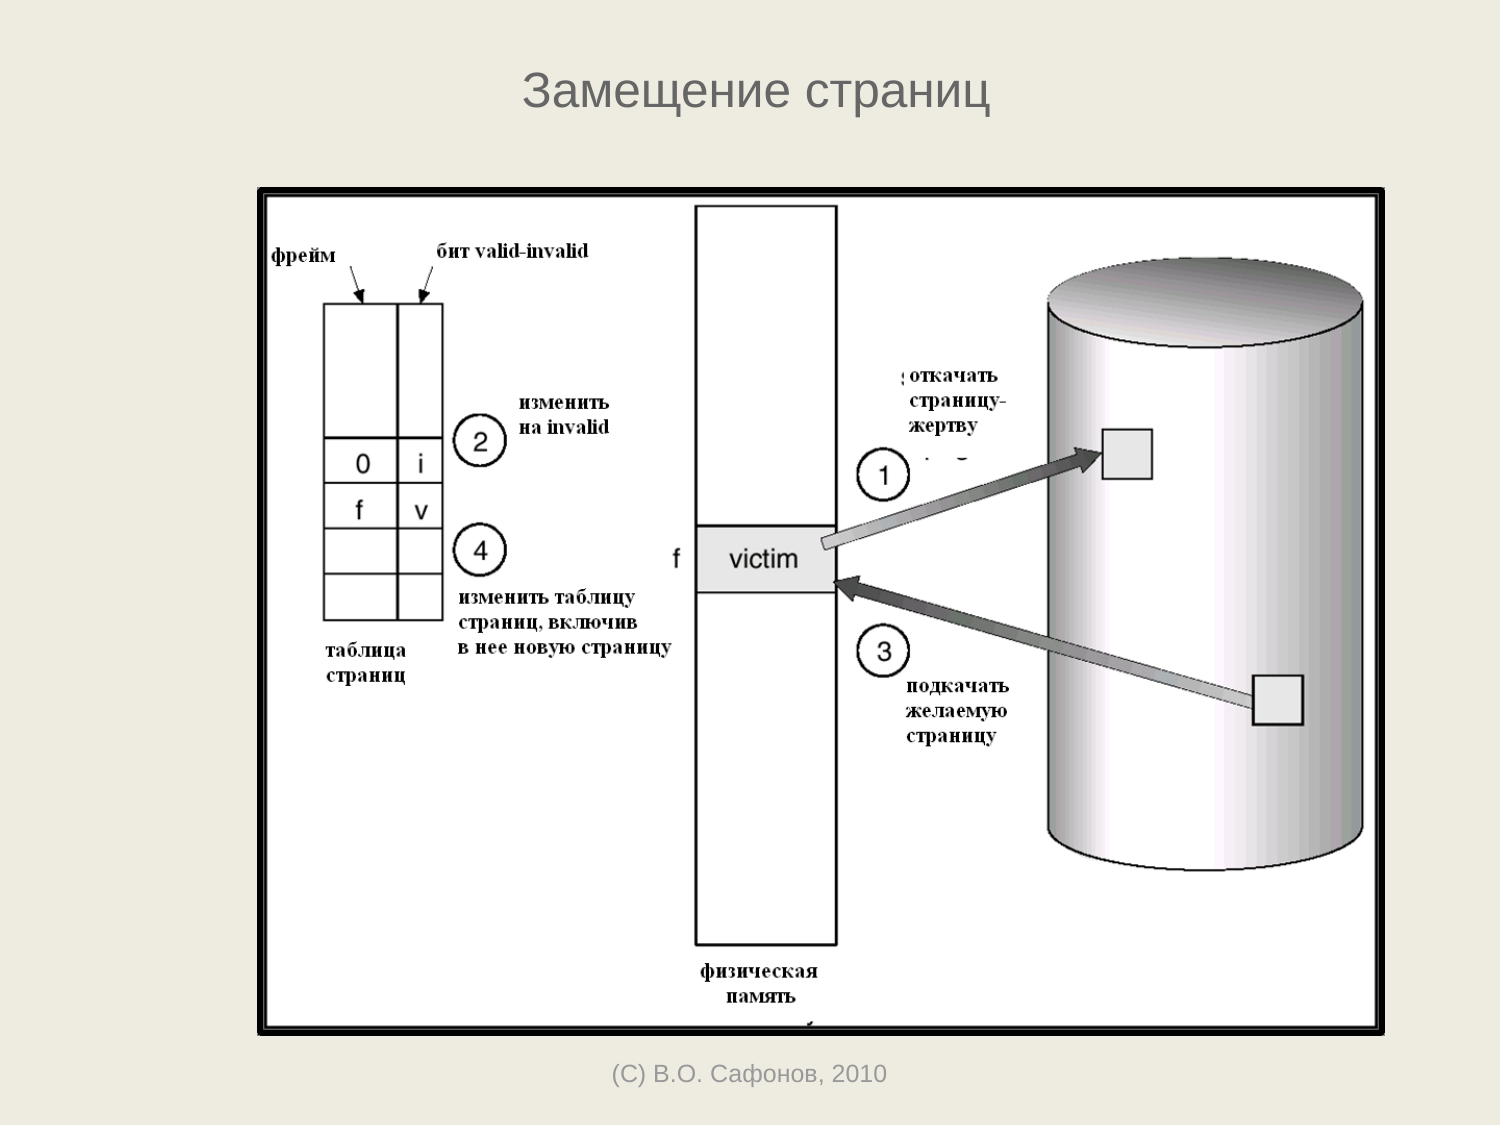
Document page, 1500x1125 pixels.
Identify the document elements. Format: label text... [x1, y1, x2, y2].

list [257, 187, 1385, 1036]
title Замещение страниц [112, 49, 1401, 126]
footer (C) В.О. Сафонов, 2010 [512, 1042, 988, 1103]
